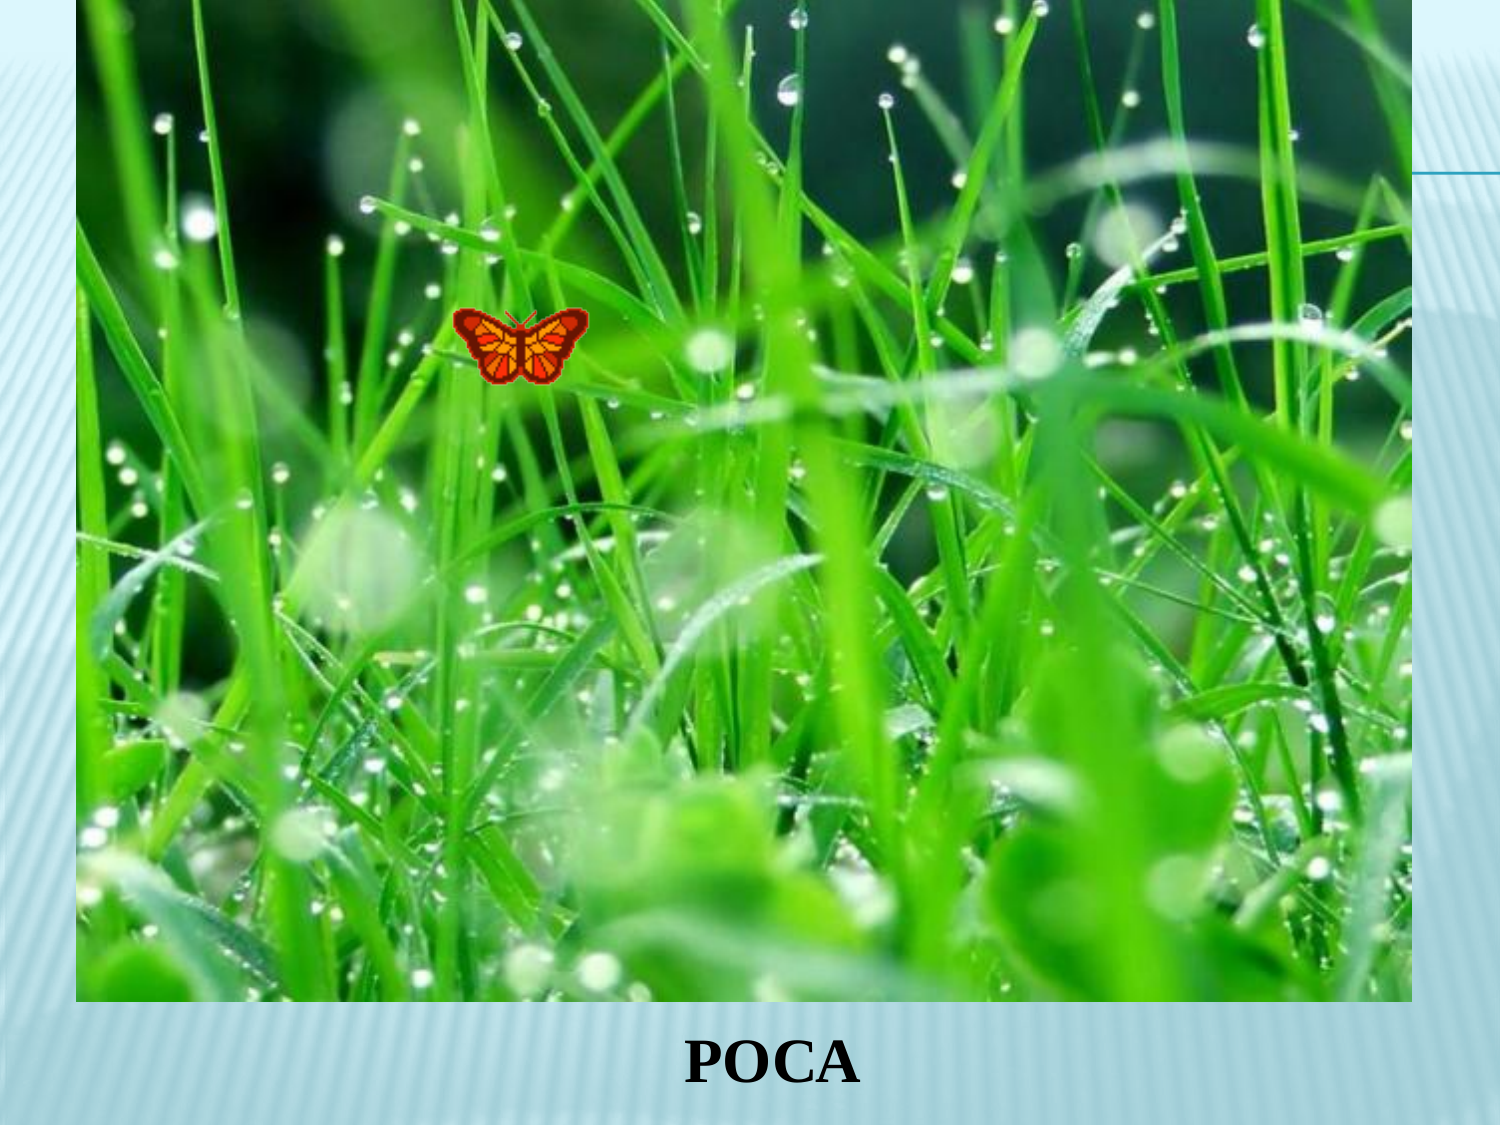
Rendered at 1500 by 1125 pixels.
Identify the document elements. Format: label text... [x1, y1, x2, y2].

picture [76, 0, 1412, 1003]
title роса [75, 1011, 1471, 1103]
